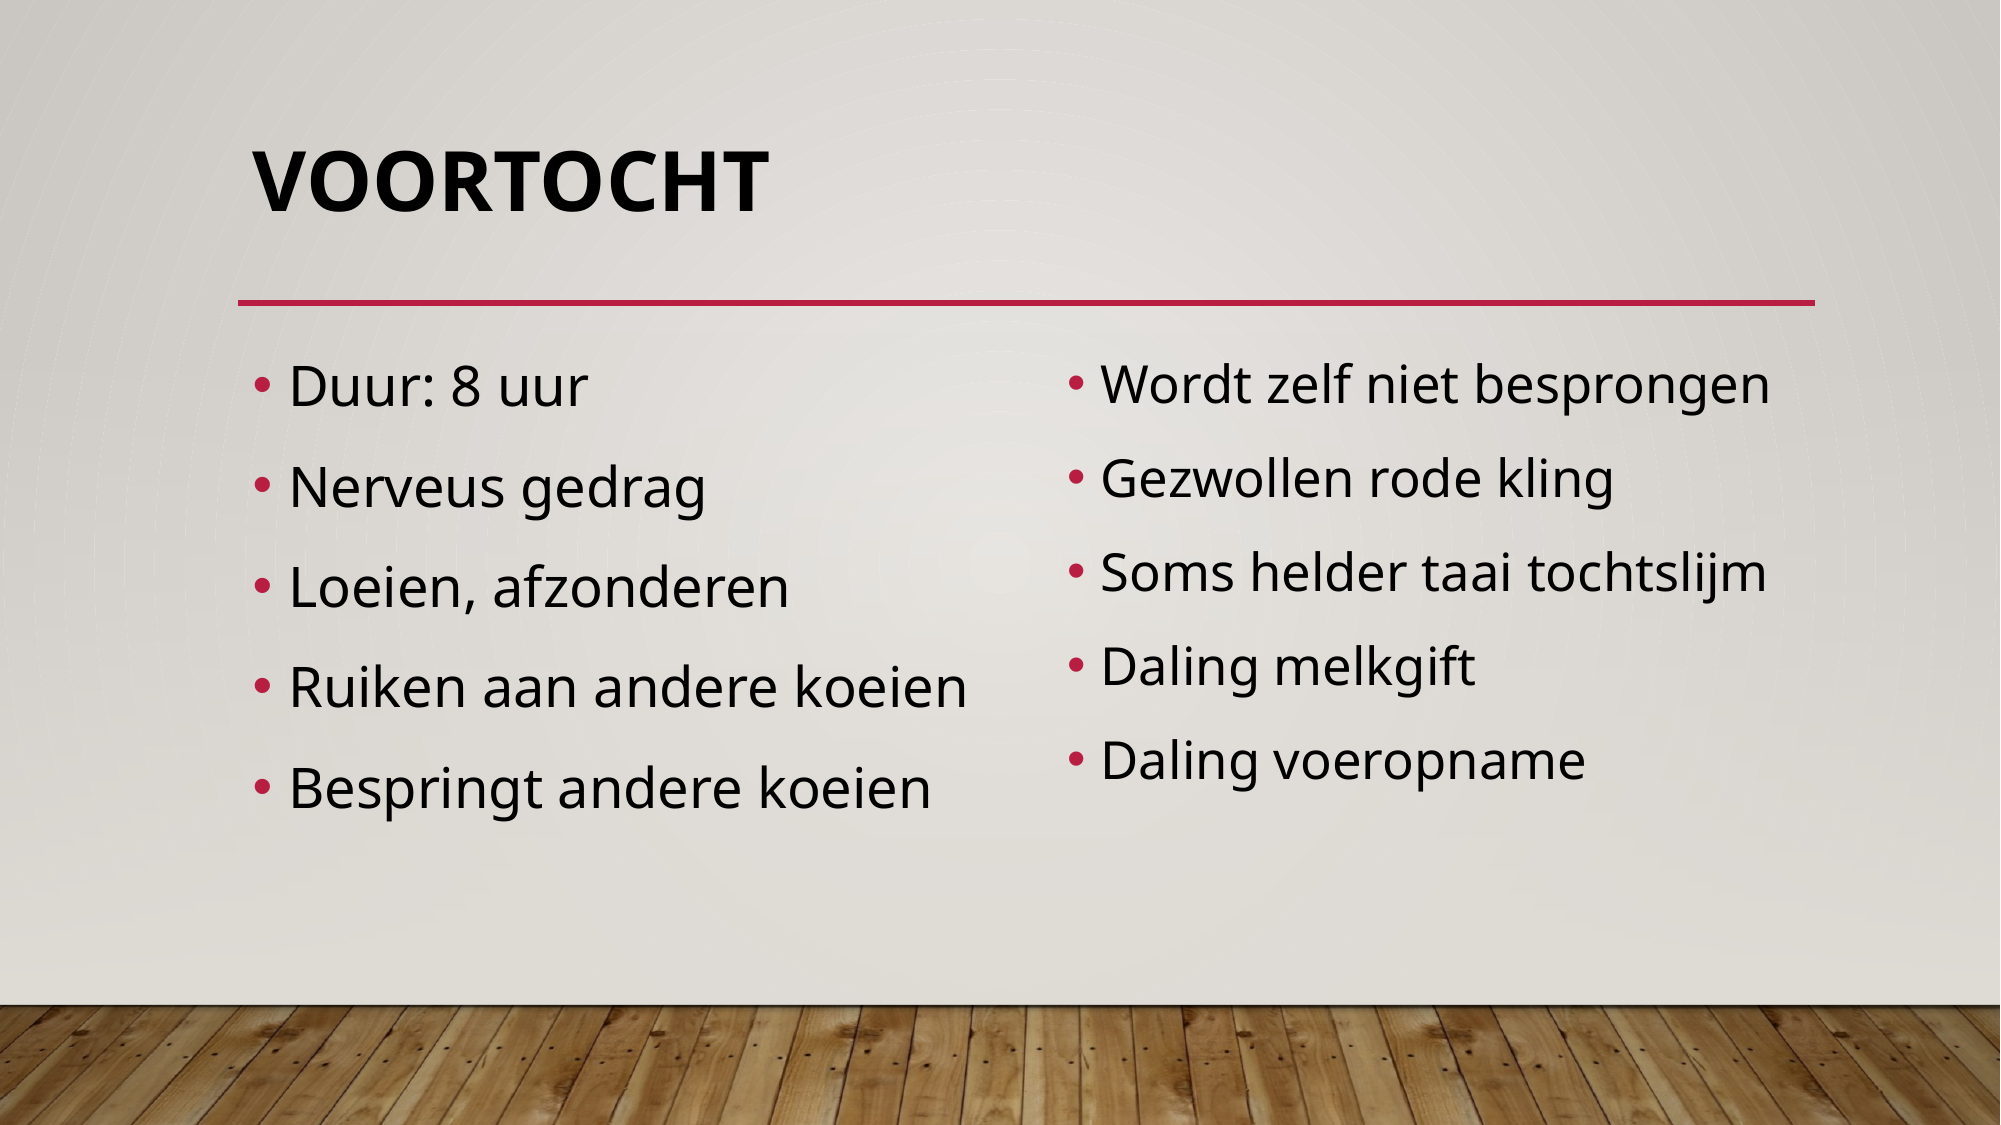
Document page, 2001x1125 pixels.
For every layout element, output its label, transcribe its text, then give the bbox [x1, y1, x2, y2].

title voortocht [237, 132, 1814, 306]
list Duur: 8 uur Nerveus gedrag Loeien, afzonderen Ruiken aan andere koeien Bespringt andere koeien [237, 329, 1000, 896]
list Wordt zelf niet besprongen Gezwollen rode kling Soms helder taai tochtslijm Daling melkgift Daling voeropname [1052, 330, 1815, 896]
picture [0, 1005, 2000, 1125]
